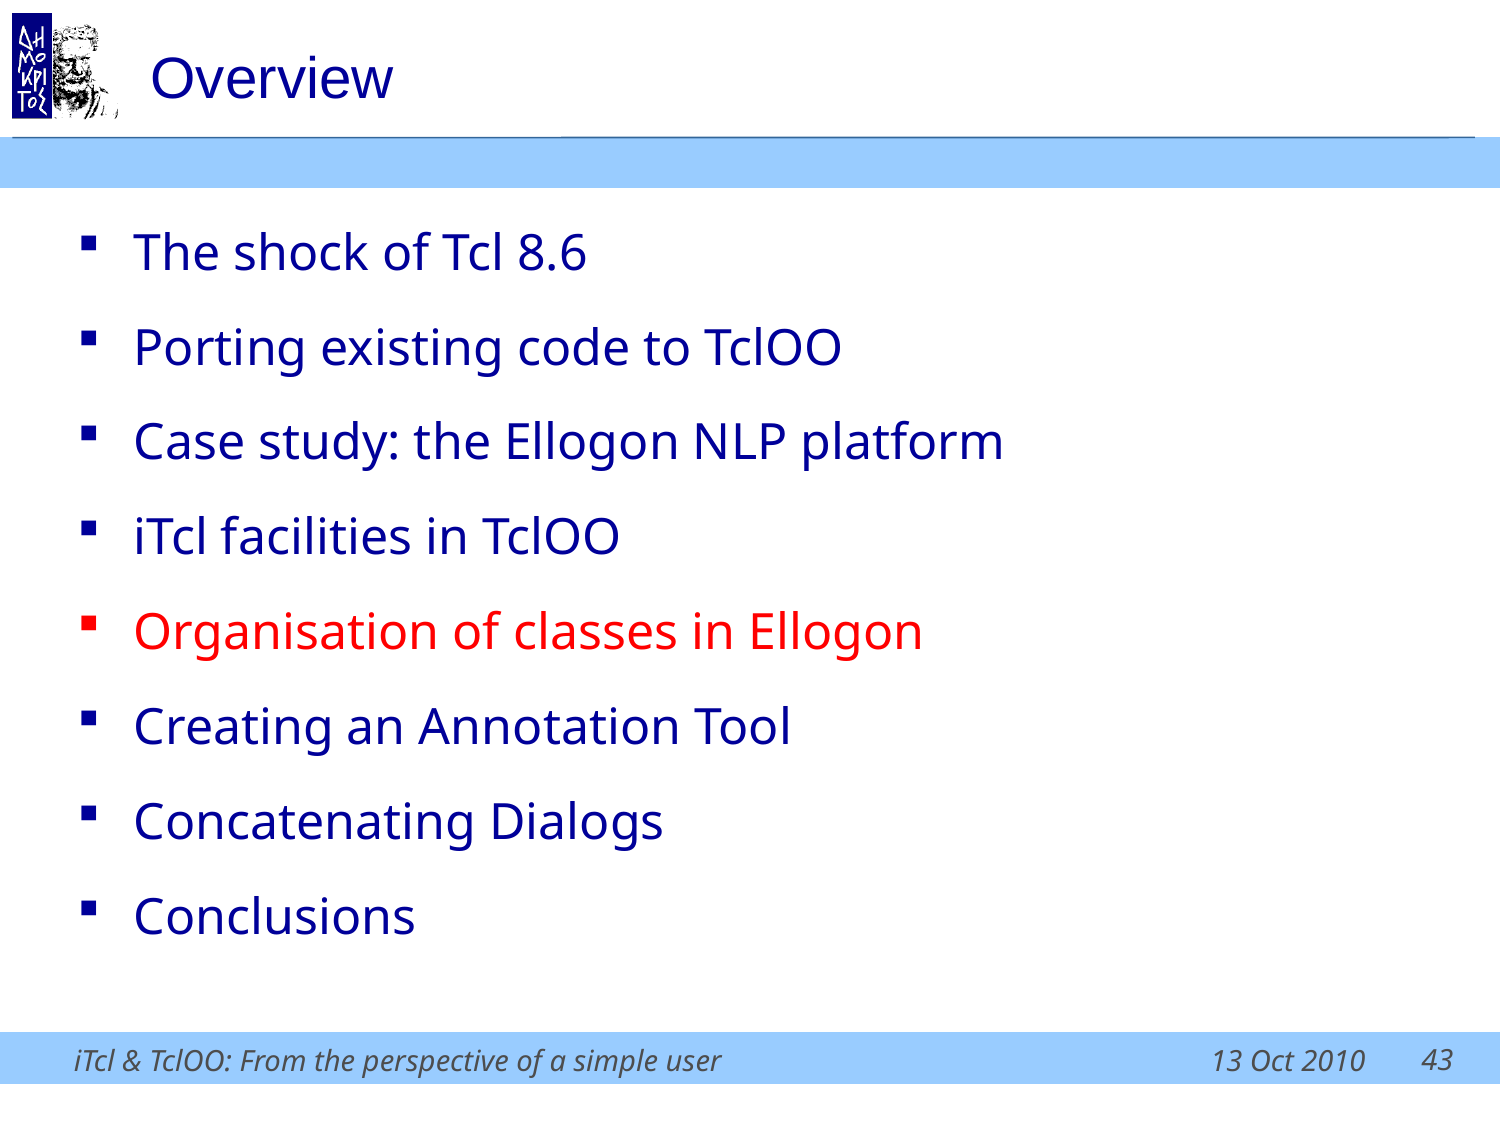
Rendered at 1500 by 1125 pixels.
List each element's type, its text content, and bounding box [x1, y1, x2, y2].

footer iTcl & TclOO: From the perspective of a simple user [58, 1034, 1190, 1086]
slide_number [1190, 1034, 1381, 1086]
slide_number 43 [1399, 1033, 1476, 1084]
picture [11, 13, 118, 120]
title Overview [135, 12, 1476, 138]
list The shock of Tcl 8.6 Porting existing code to TclOO Case study: the Ellogon NLP platform iTcl facilities in TclOO Organisation of classes in Ellogon Creating an Annotation Tool Concatenating Dialogs Conclusions [62, 212, 1438, 1001]
